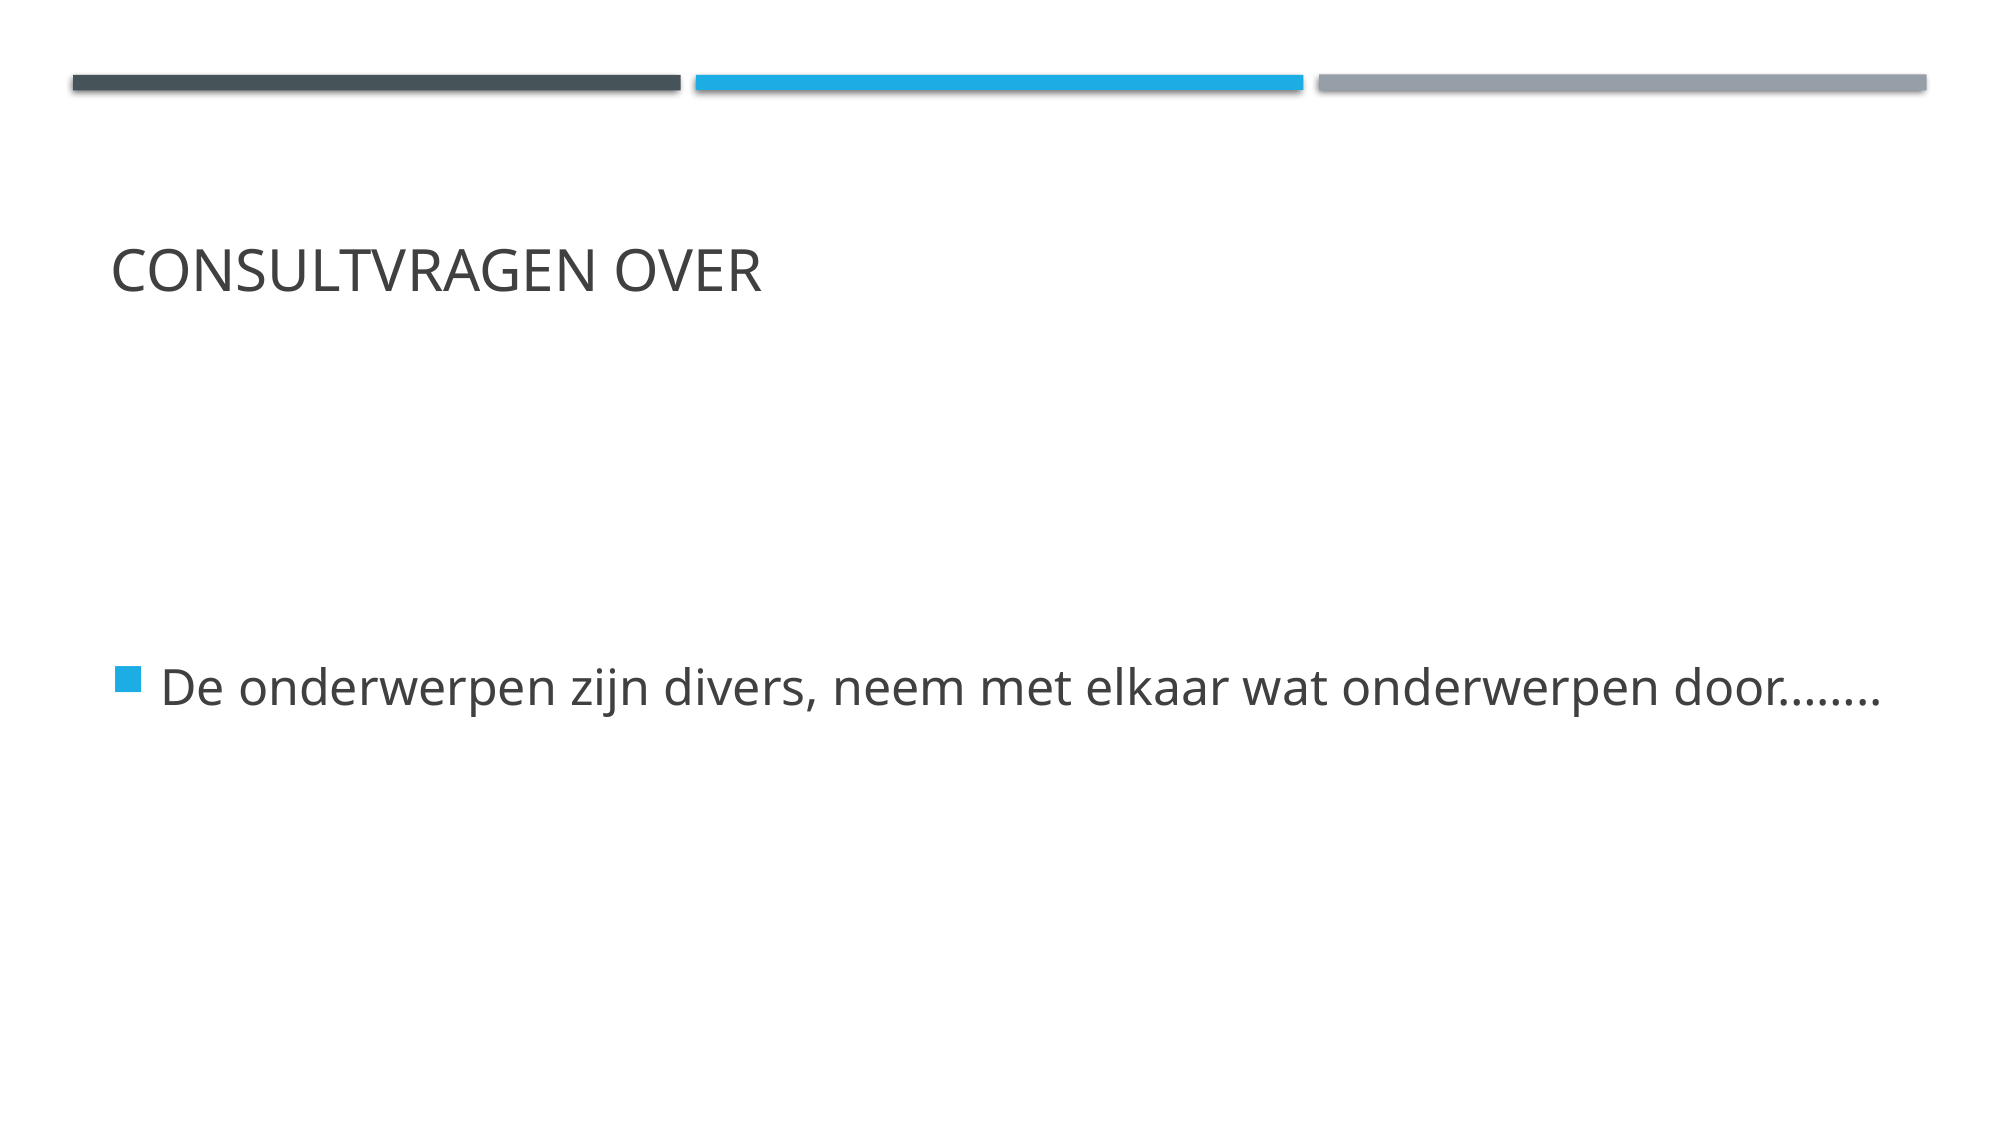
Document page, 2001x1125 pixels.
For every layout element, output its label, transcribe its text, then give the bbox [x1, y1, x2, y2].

title Consultvragen Over [95, 115, 1905, 311]
list De onderwerpen zijn divers, neem met elkaar wat onderwerpen door…….. [95, 383, 1905, 981]
